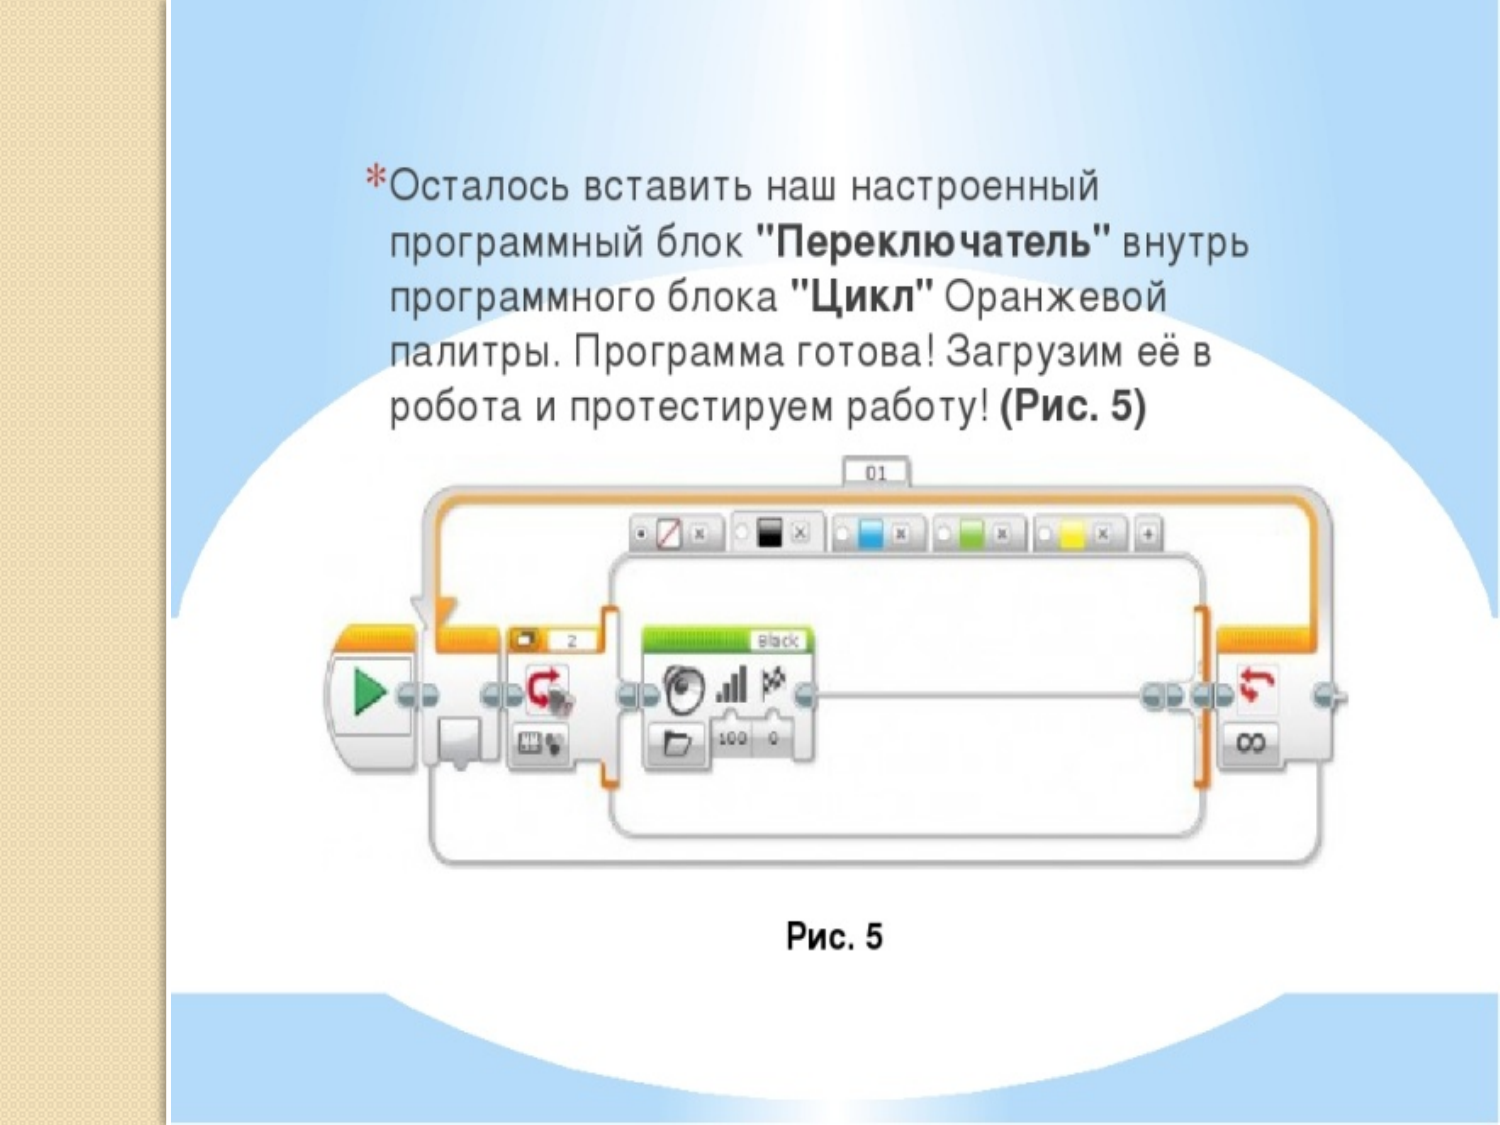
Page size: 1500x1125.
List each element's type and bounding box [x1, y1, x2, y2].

picture [170, 0, 1500, 1125]
